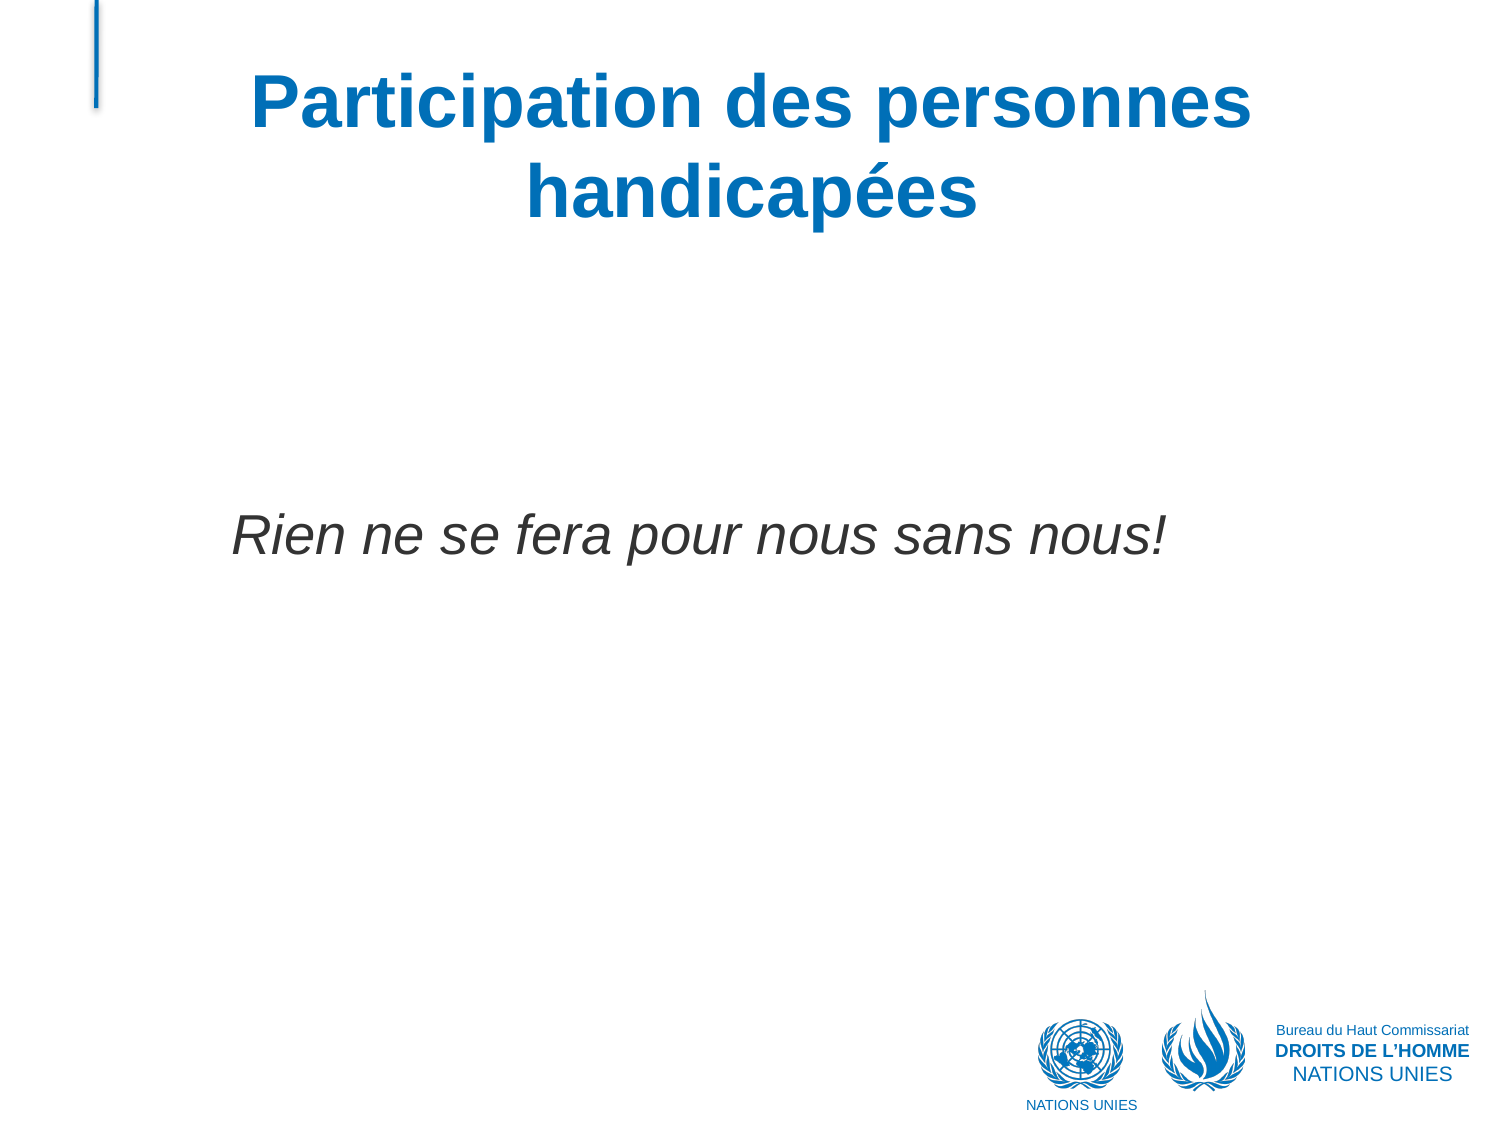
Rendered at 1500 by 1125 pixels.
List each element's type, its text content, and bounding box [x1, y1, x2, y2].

text_box NATIONS UNIES [980, 1088, 1184, 1121]
title Participation des personnes handicapées [68, 45, 1437, 224]
picture [1037, 990, 1457, 1107]
text_box Bureau du Haut Commissariat DROITS DE L’HOMME NATIONS UNIES [1245, 1013, 1500, 1094]
text_box Rien ne se fera pour nous sans nous! [120, 275, 1279, 945]
